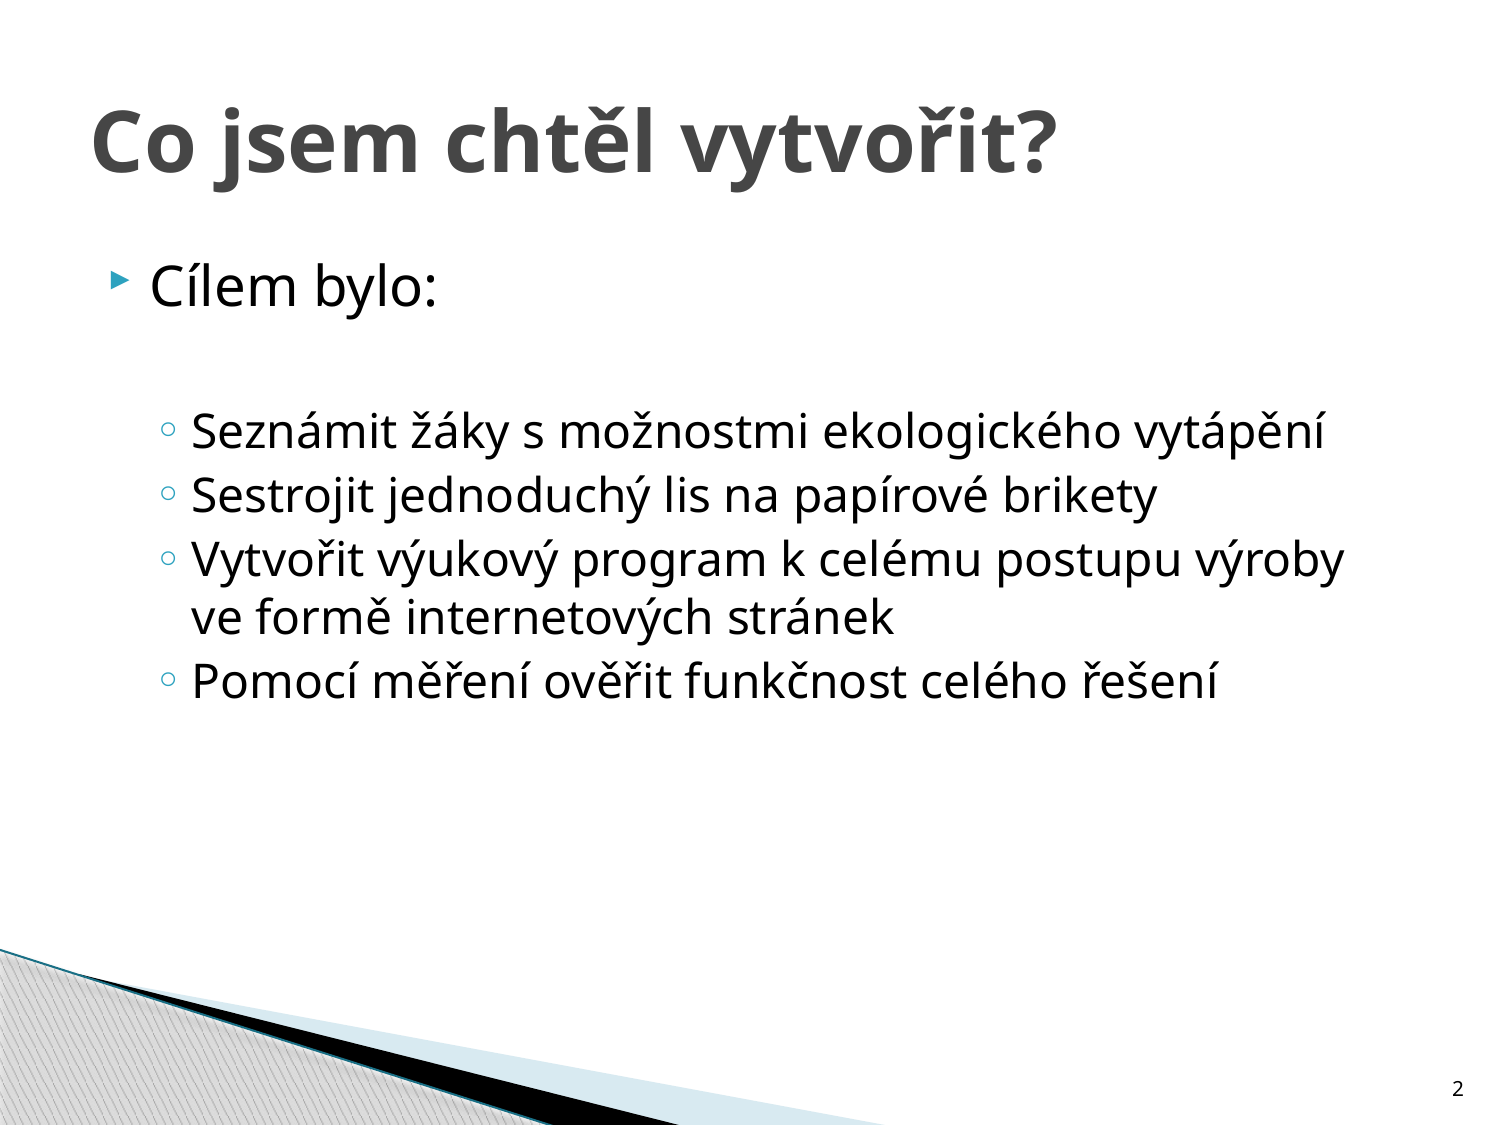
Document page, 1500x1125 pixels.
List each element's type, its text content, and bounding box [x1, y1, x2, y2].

slide_number 2 [1418, 1051, 1479, 1112]
title Co jsem chtěl vytvořit? [75, 45, 1425, 233]
list Cílem bylo: Seznámit žáky s možnostmi ekologického vytápění Sestrojit jednoduchý lis na papírové brikety Vytvořit výukový program k celému postupu výroby ve formě internetových stránek Pomocí měření ověřit funkčnost celého řešení [75, 243, 1425, 986]
